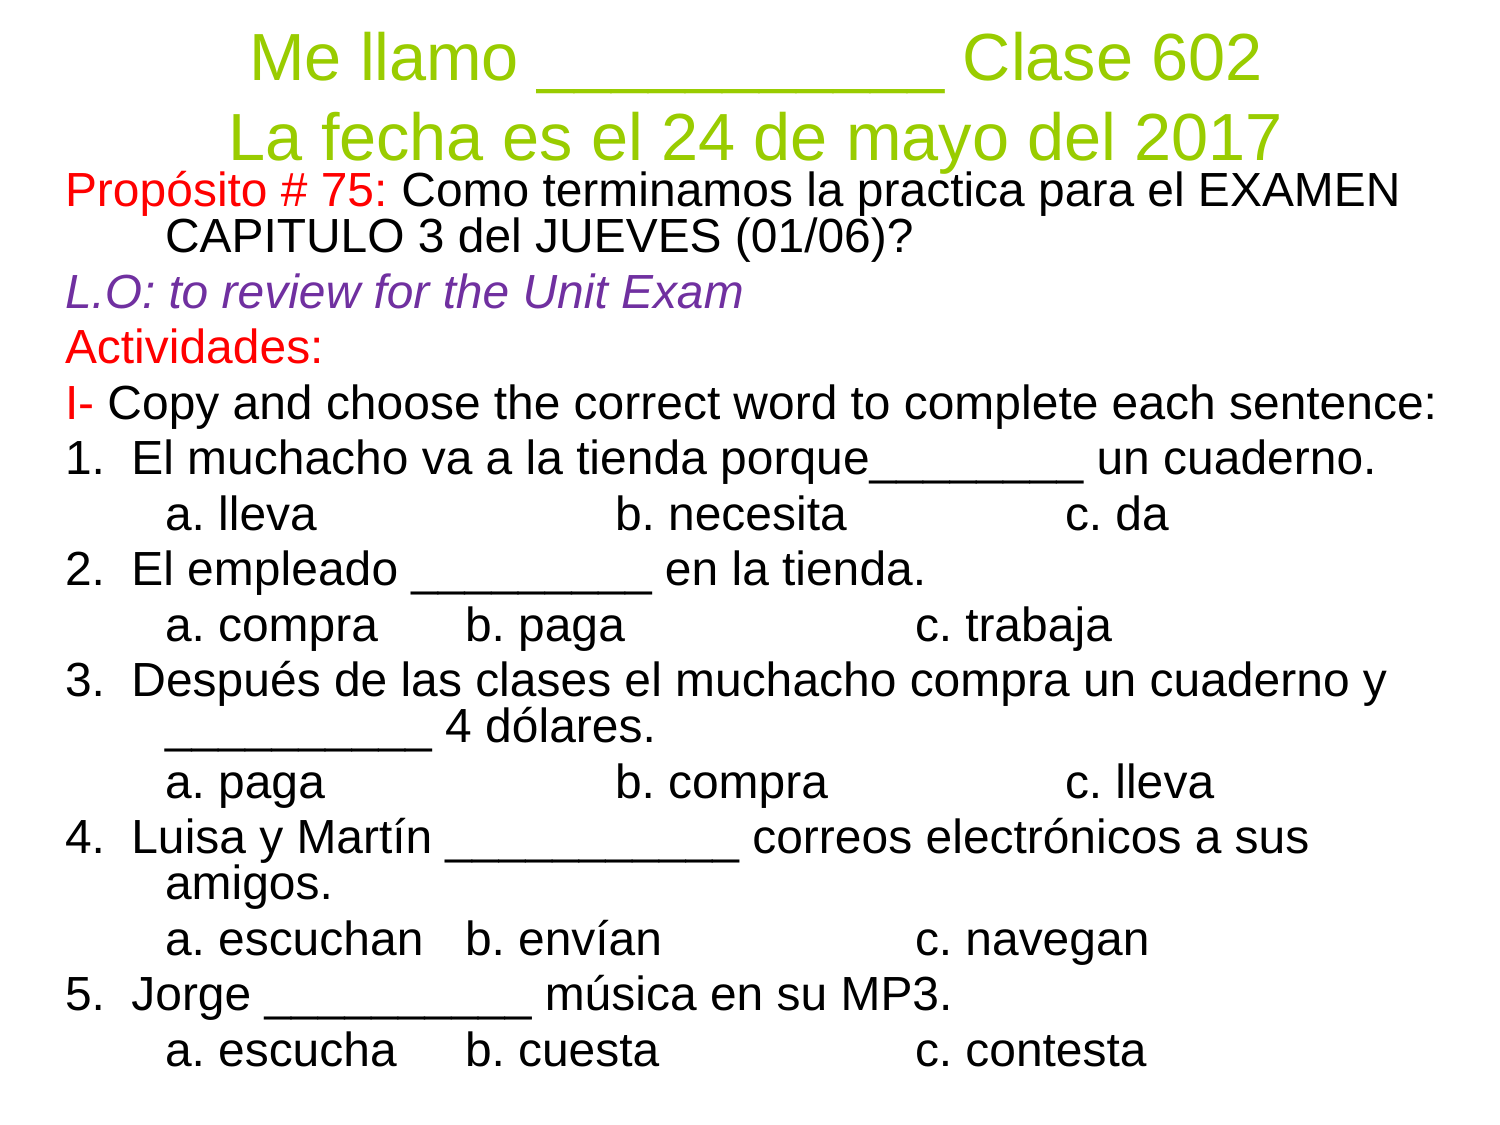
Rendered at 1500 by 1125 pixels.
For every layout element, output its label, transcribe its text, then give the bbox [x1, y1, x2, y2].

title Me llamo ___________ Clase 602 La fecha es el 24 de mayo del 2017 [62, 0, 1450, 162]
list Propósito # 75: Como terminamos la practica para el EXAMEN CAPITULO 3 del JUEVES (01/06)? L.O: to review for the Unit Exam Actividades: I- Copy and choose the correct word to complete each sentence: 1. El muchacho va a la tienda porque________ un cuaderno. a. lleva b. necesita c. da 2. El empleado _________ en la tienda. a. compra b. paga c. trabaja 3. Después de las clases el muchacho compra un cuaderno y __________ 4 dólares. a. paga b. compra c. lleva 4. Luisa y Martín ___________ correos electrónicos a sus amigos. a. escuchan b. envían c. navegan 5. Jorge __________ música en su MP3. a. escucha b. cuesta c. contesta [50, 162, 1463, 1025]
